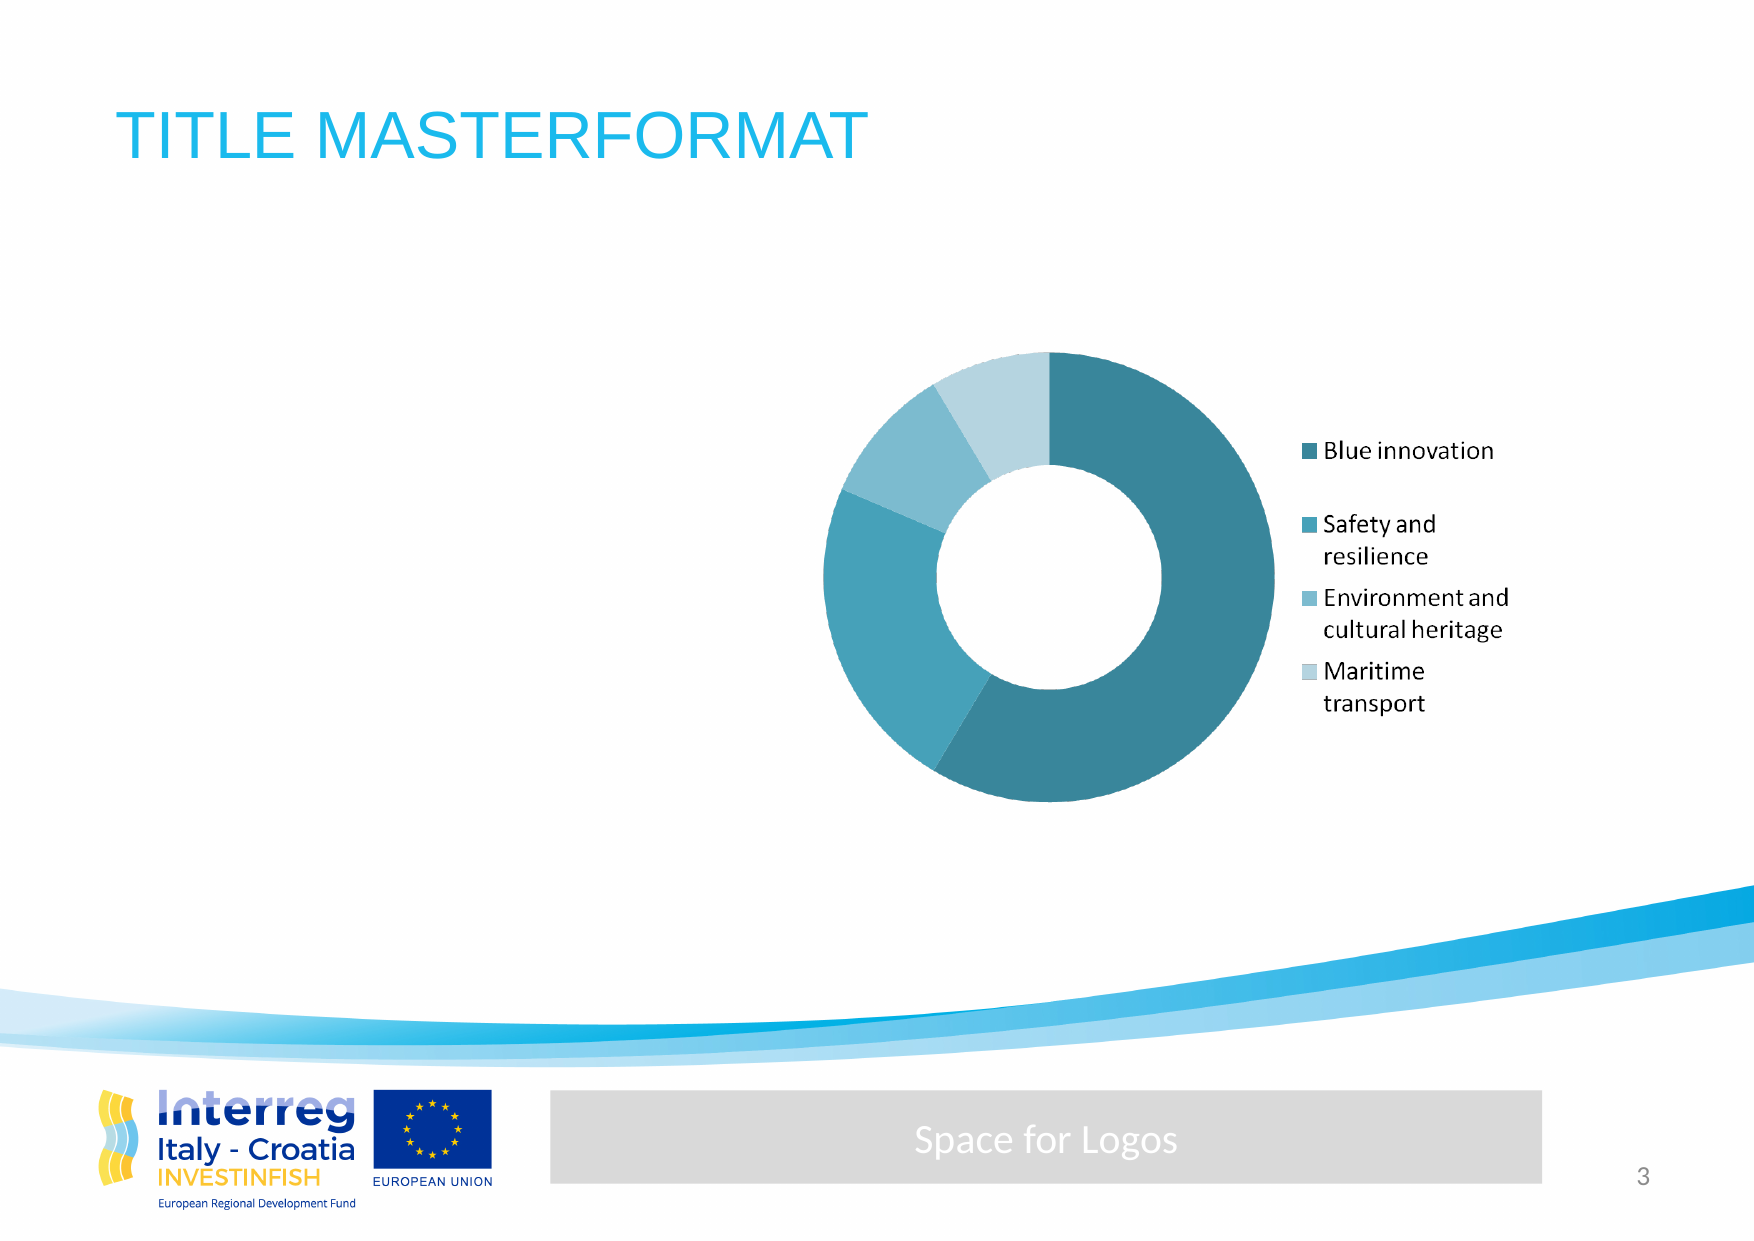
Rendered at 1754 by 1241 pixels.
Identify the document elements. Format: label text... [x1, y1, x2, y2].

slide_number 3 [1607, 1141, 1666, 1208]
picture [0, 0, 1754, 1241]
text_box Space for Logos [549, 1089, 1543, 1185]
text_box TITLE MASTERFORMAT [97, 83, 1656, 181]
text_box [801, 315, 1530, 839]
